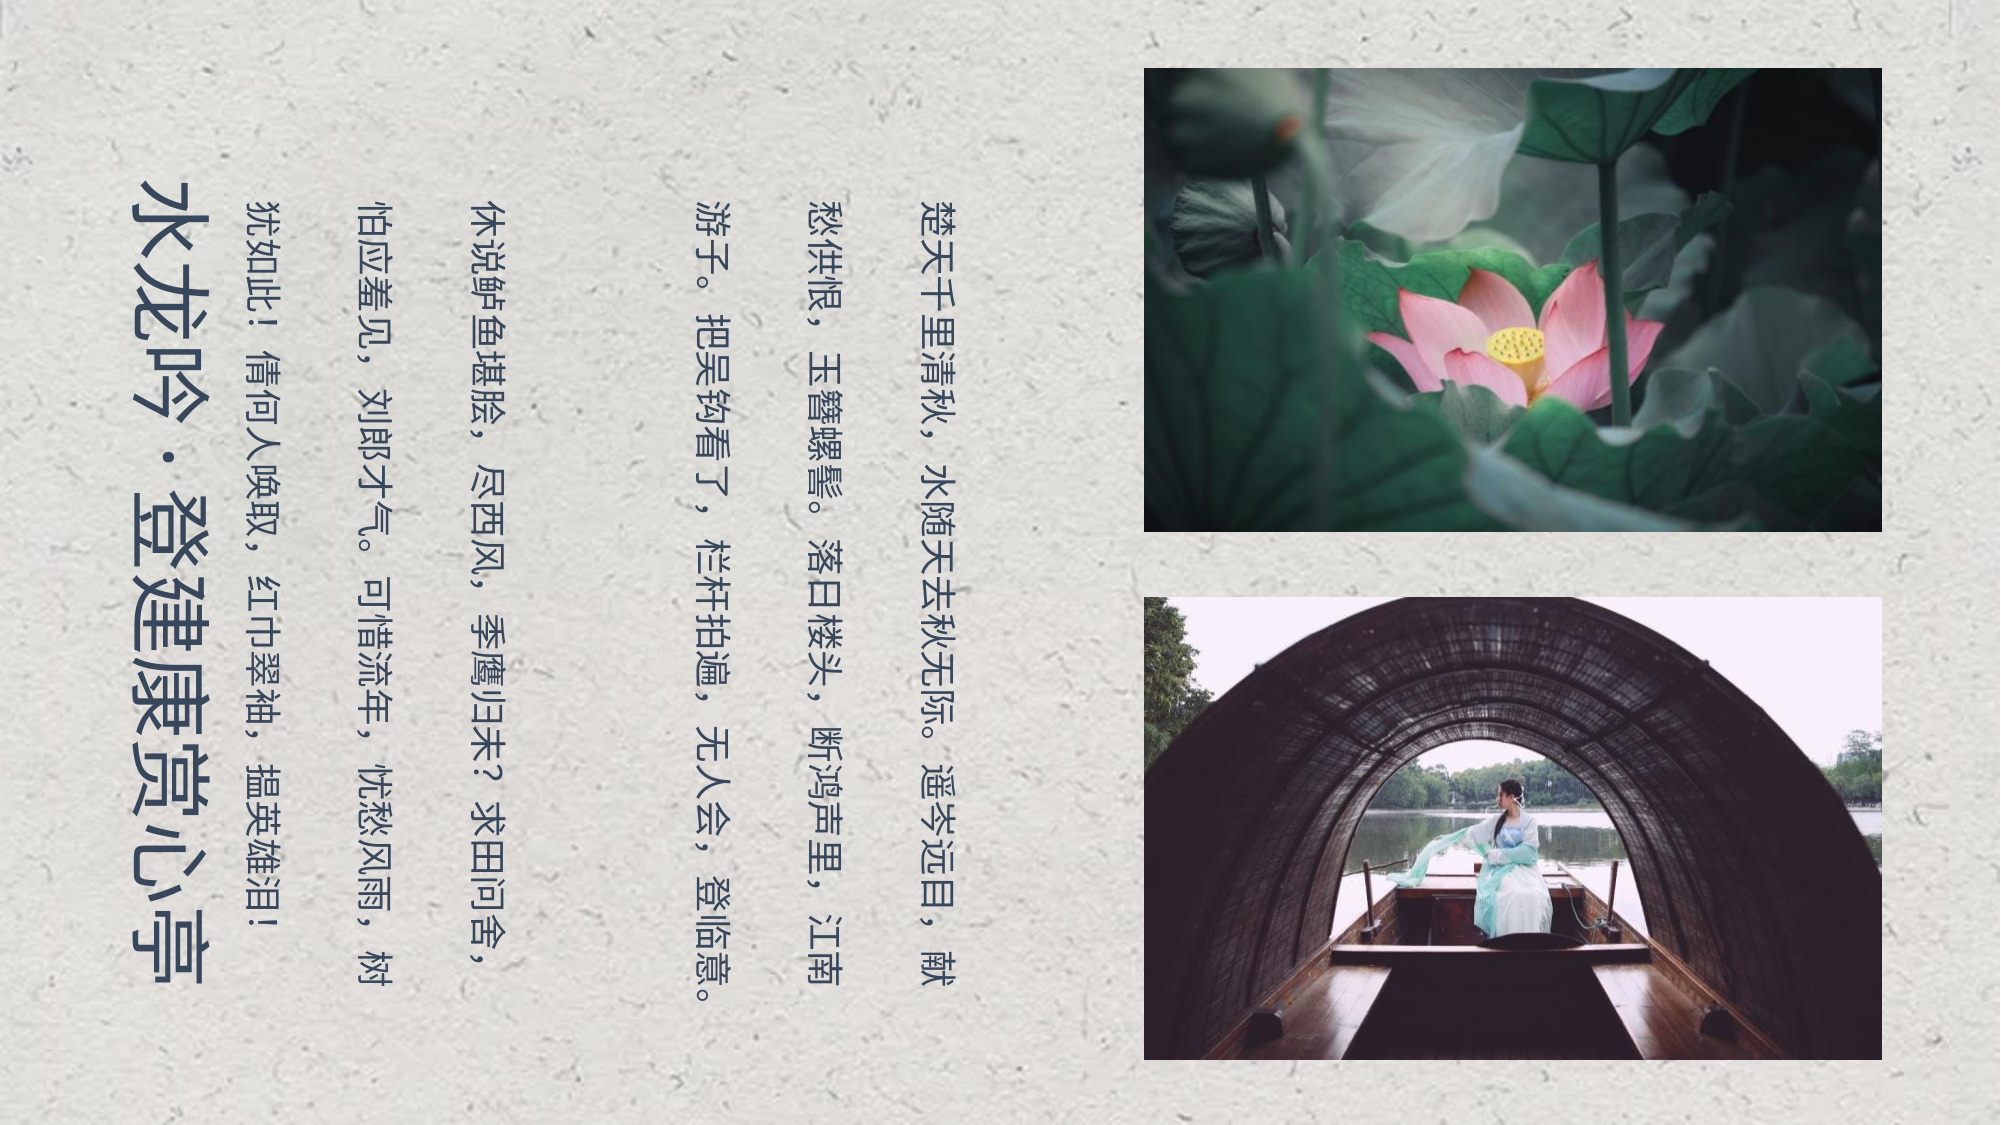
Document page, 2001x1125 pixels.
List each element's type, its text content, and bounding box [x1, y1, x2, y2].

text_box 水龙吟·登建康赏心亭 [135, 162, 381, 1044]
text_box 楚天千里清秋，水随天去秋无际。遥岑远目，献愁供恨，玉簪螺髻。落日楼头，断鸿声里，江南游子。把吴钩看了，栏杆拍遍，无人会，登临意。 休说鲈鱼堪脍，尽西风，季鹰归未？求田问舍，怕应羞见，刘郎才气。可惜流年，忧愁风雨，树犹如此！倩何人唤取，红巾翠袖，揾英雄泪！ [381, 185, 1037, 1010]
picture [0, 0, 2000, 1125]
